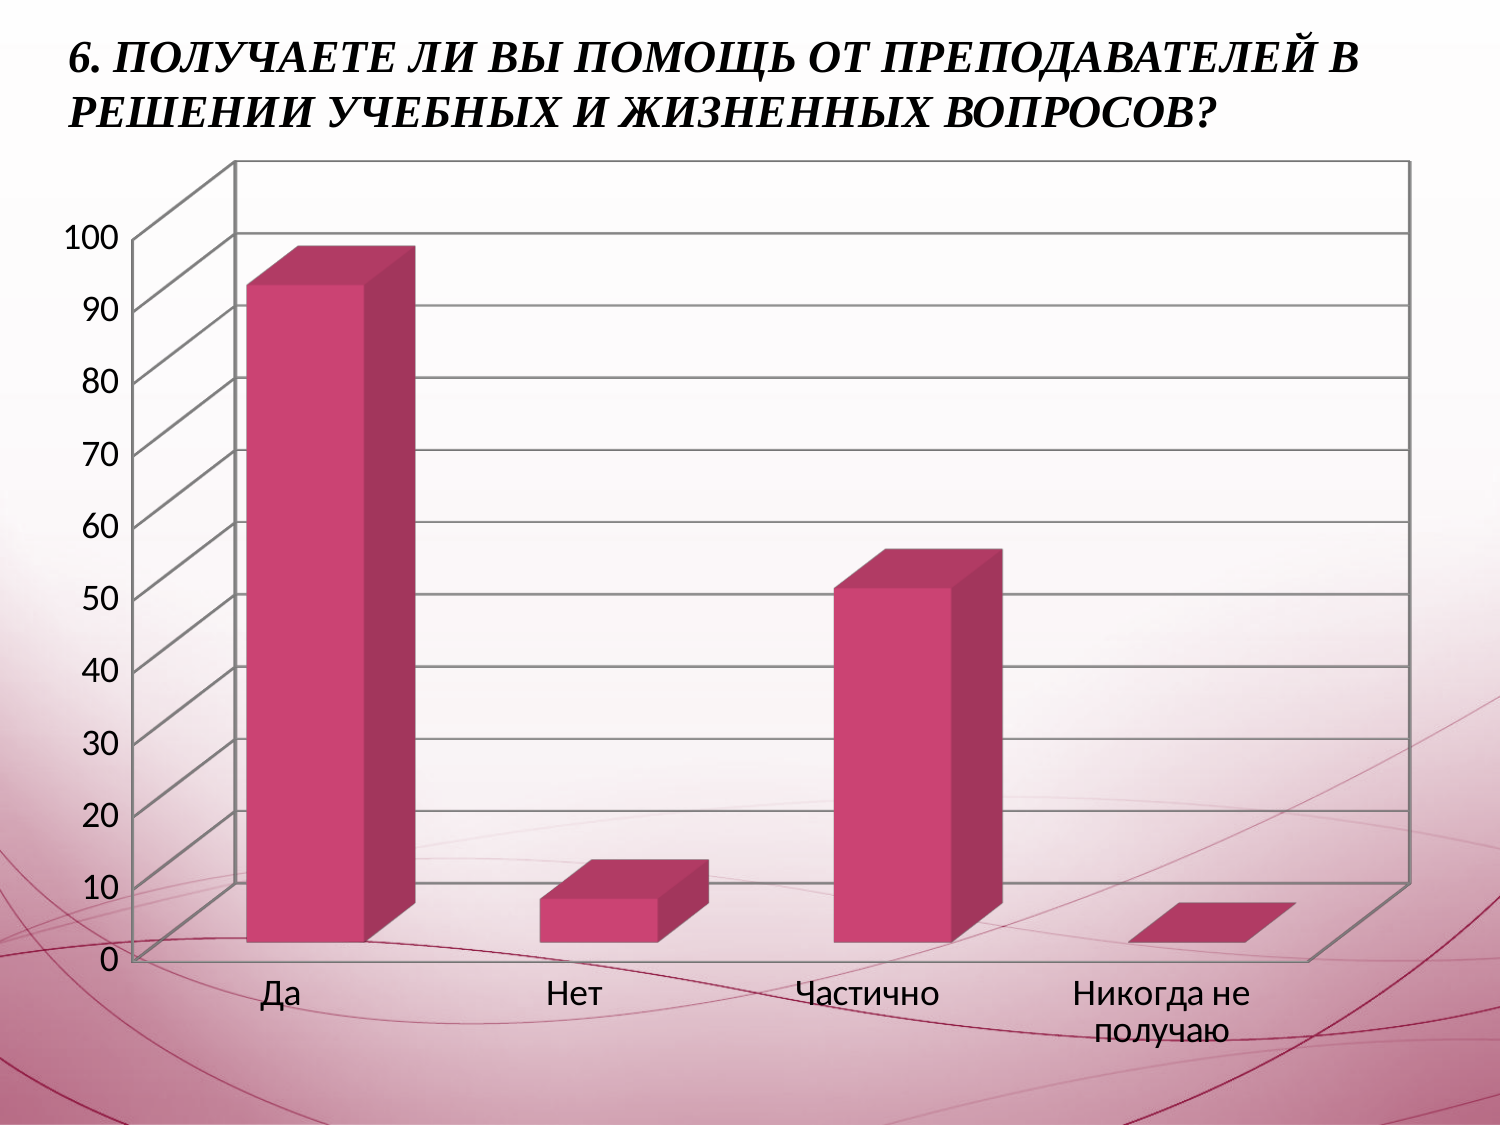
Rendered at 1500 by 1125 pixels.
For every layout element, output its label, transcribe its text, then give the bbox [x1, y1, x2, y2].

chart [29, 136, 1459, 1083]
subtitle 6. Получаете ли вы помощь от преподавателей в решении учебных и жизненных вопросов? [53, 19, 1436, 136]
subtitle 6. Получаете ли вы помощь от преподавателей в решении учебных и жизненных вопросов? [53, 1090, 1436, 1094]
